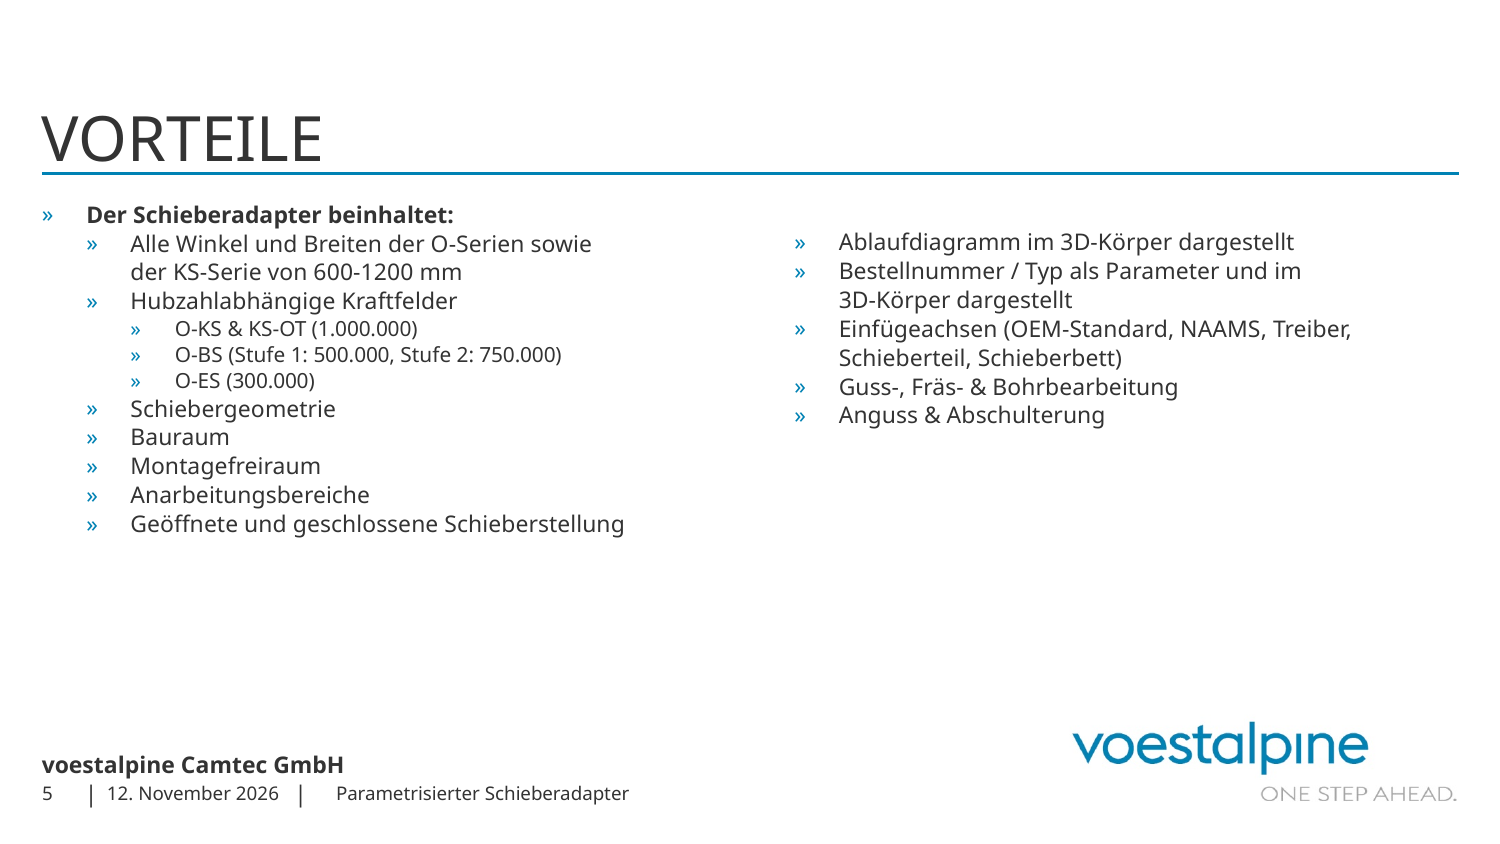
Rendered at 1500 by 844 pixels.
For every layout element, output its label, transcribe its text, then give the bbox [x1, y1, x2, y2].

picture [1267, 748, 1286, 759]
text_box Der Schieberadapter beinhaltet: Alle Winkel und Breiten der O-Serien sowie der KS-Serie von 600-1200 mm Hubzahlabhängige Kraftfelder O-KS & KS-OT (1.000.000) O-BS (Stufe 1: 500.000, Stufe 2: 750.000) O-ES (300.000) Schiebergeometrie Bauraum Montagefreiraum Anarbeitungsbereiche Geöffnete und geschlossene Schieberstellung [41, 198, 656, 748]
footer Parametrisierter Schieberadapter [321, 772, 1005, 818]
picture [1052, 700, 1500, 844]
picture [1218, 748, 1238, 759]
slide_number 5 [41, 772, 89, 818]
picture [1108, 748, 1129, 759]
slide_number 11. März 2025 [89, 772, 297, 818]
text_box Ablaufdiagramm im 3D-Körper dargestellt Bestellnummer / Typ als Parameter und im 3D-Körper dargestellt Einfügeachsen (OEM-Standard, NAAMS, Treiber, Schieberteil, Schieberbett) Guss-, Fräs- & Bohrbearbeitung Anguss & Abschulterung [750, 198, 1392, 748]
title VORTEILE [41, 28, 1459, 175]
